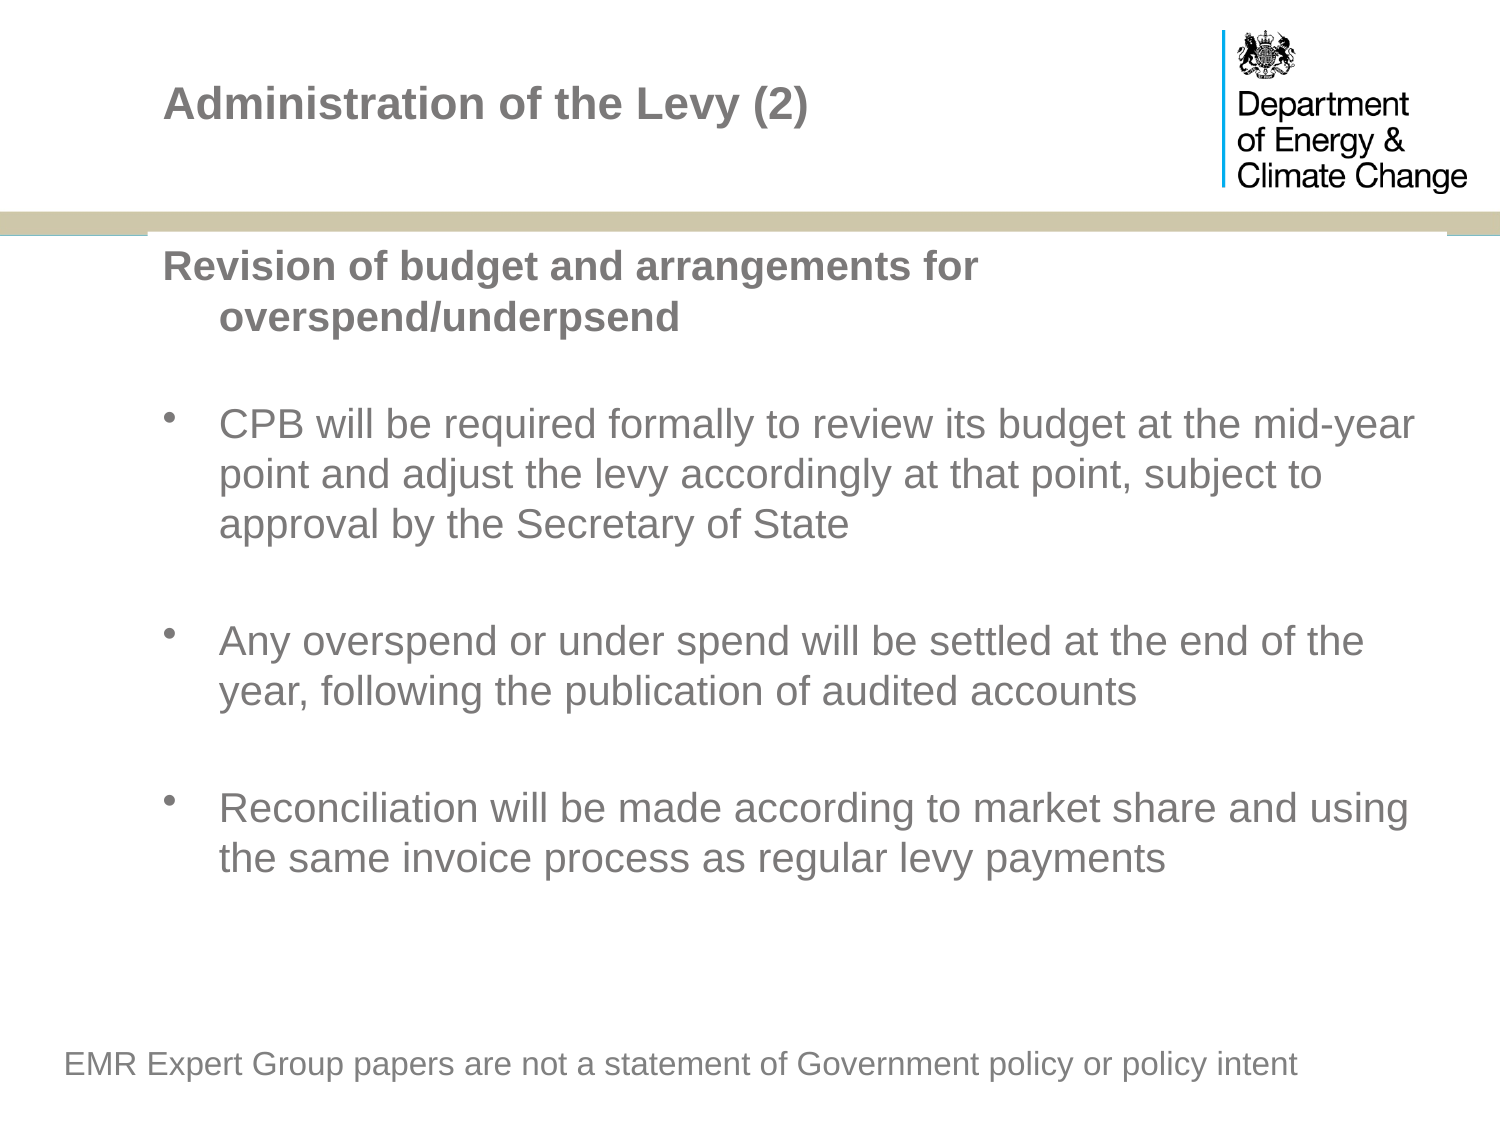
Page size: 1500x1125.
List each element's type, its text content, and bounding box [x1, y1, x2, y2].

list Revision of budget and arrangements for overspend/underpsend CPB will be required formally to review its budget at the mid-year point and adjust the levy accordingly at that point, subject to approval by the Secretary of State Any overspend or under spend will be settled at the end of the year, following the publication of audited accounts Reconciliation will be made according to market share and using the same invoice process as regular levy payments [147, 231, 1448, 1000]
picture [0, 208, 1500, 236]
text_box EMR Expert Group papers are not a statement of Government policy or policy intent [48, 1034, 1315, 1090]
picture [1222, 30, 1467, 194]
title Administration of the Levy (2) [147, 66, 1117, 150]
